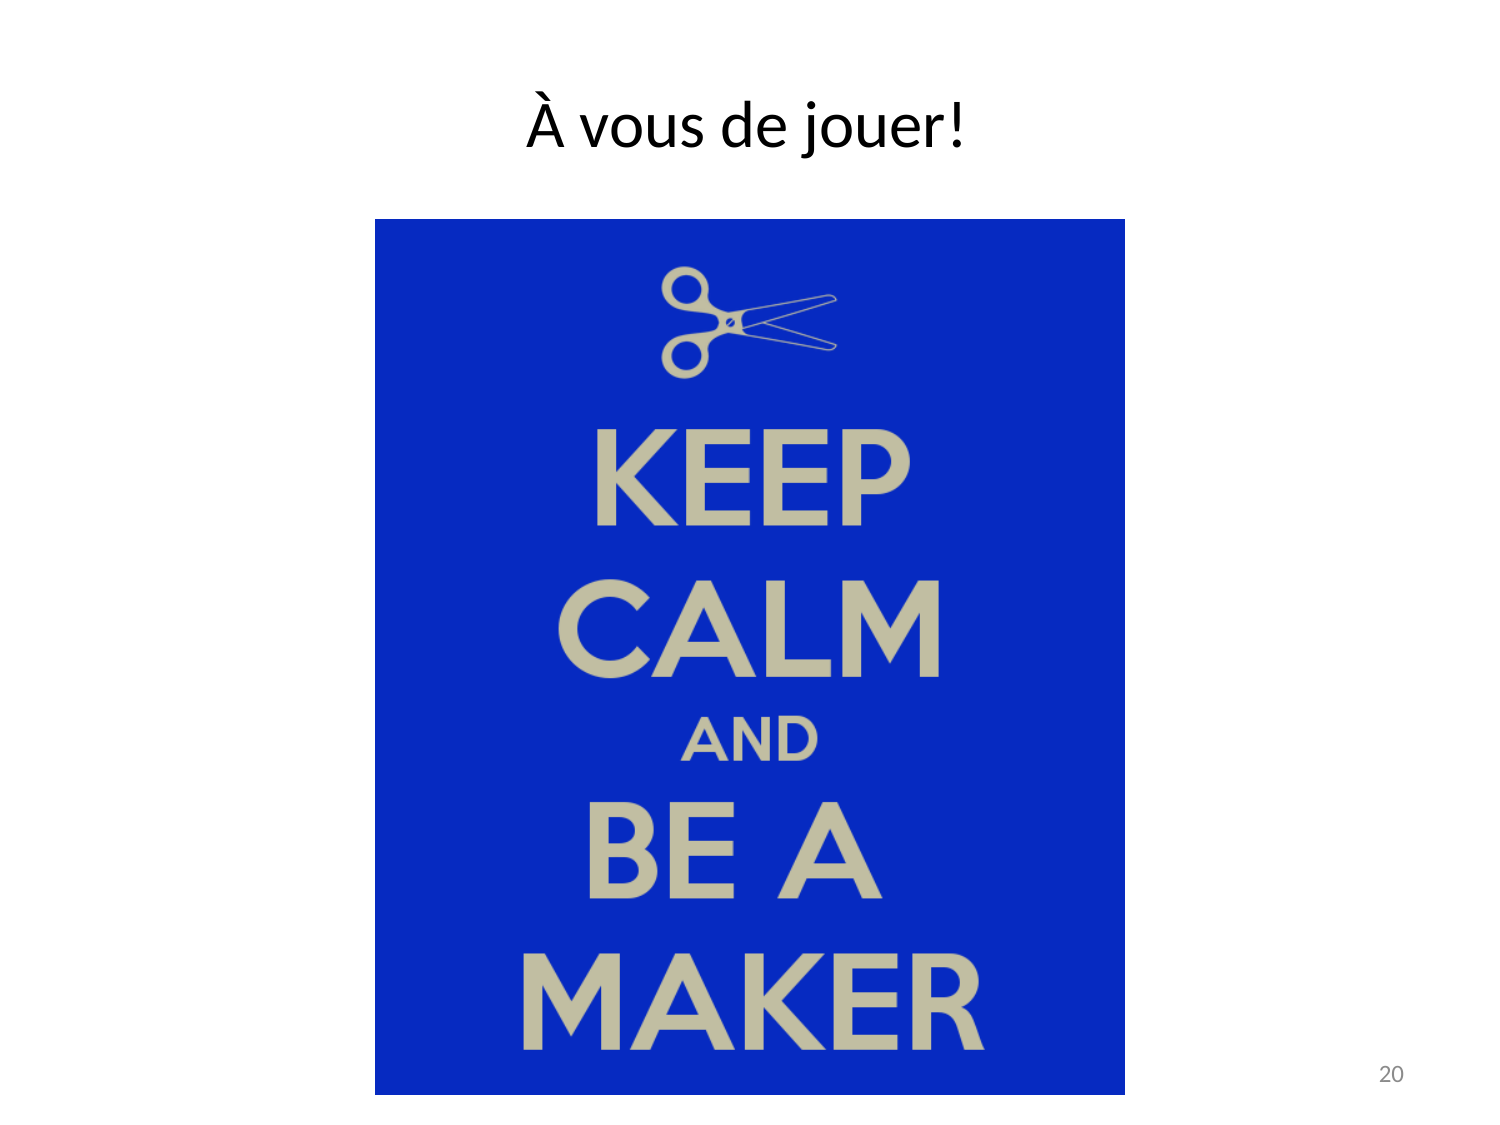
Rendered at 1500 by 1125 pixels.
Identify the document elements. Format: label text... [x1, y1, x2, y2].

slide_number 20 [1074, 1042, 1425, 1103]
picture [374, 219, 1126, 1096]
title À vous de jouer! [109, 0, 1385, 242]
